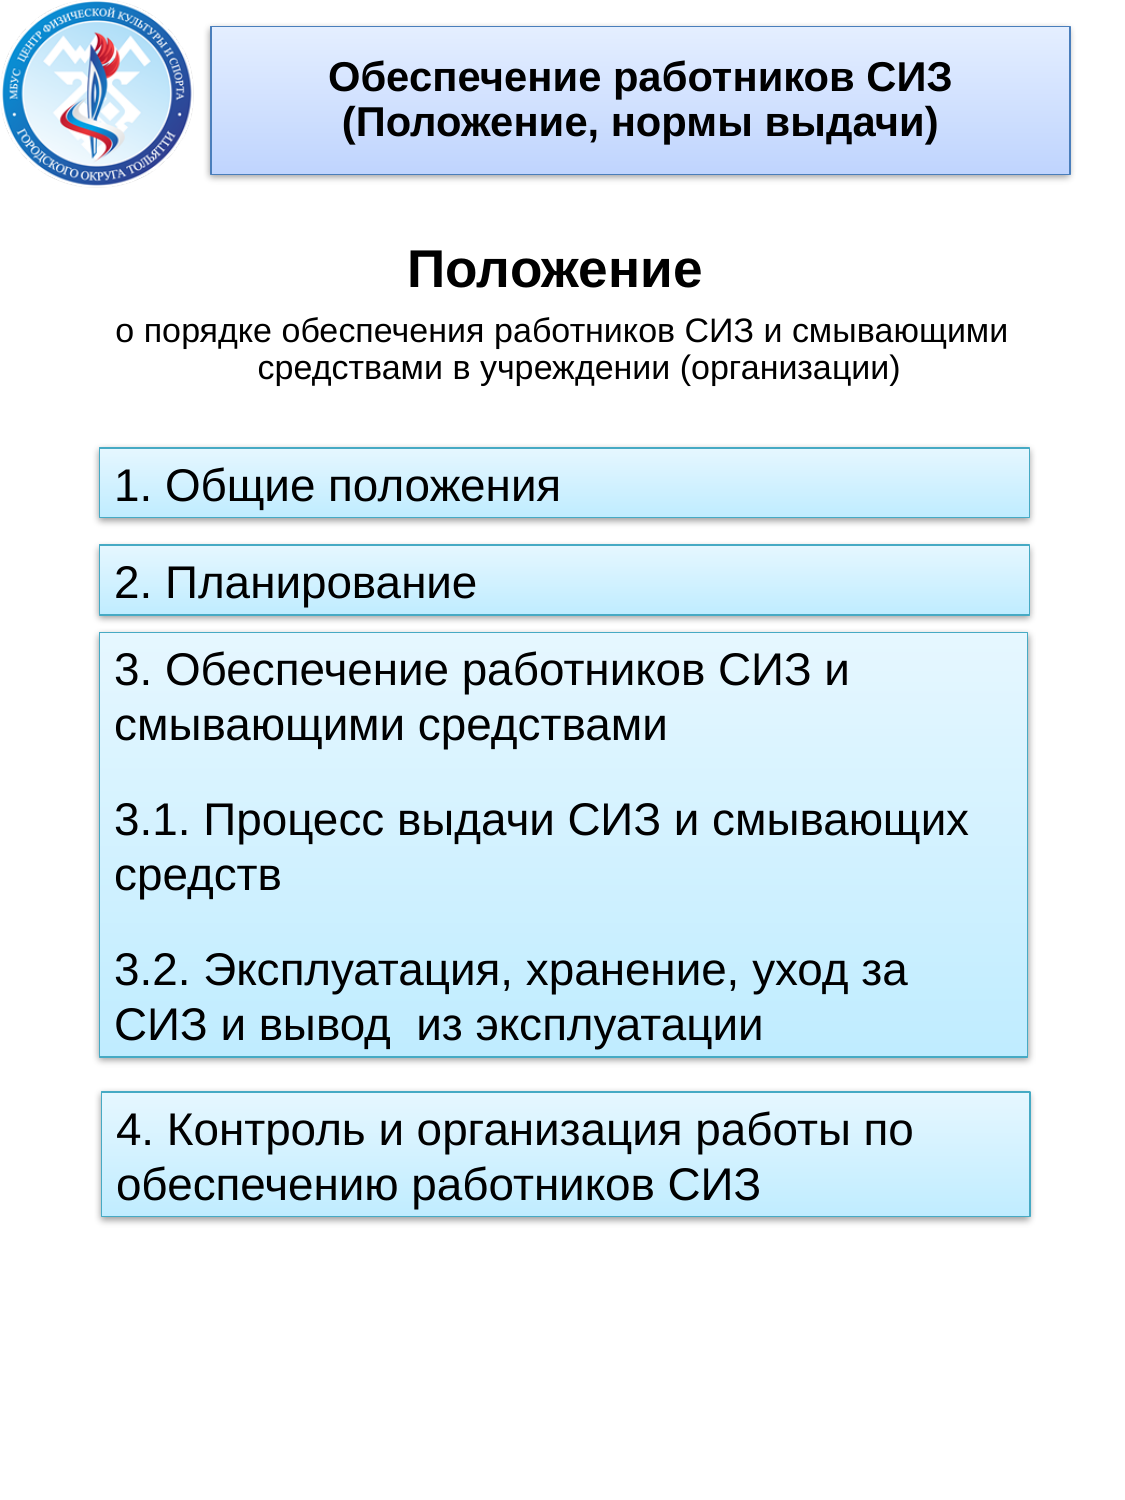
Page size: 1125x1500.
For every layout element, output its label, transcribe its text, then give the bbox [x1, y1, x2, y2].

title Обеспечение работников СИЗ (Положение, нормы выдачи) [210, 26, 1071, 175]
subtitle Положение о порядке обеспечения работников СИЗ и смывающими средствами в учреждении (организации) [56, 241, 1069, 388]
text_box 2. Планирование [99, 544, 1030, 616]
text_box 3. Обеспечение работников СИЗ и смывающими средствами 3.1. Процесс выдачи СИЗ и смывающих средств 3.2. Эксплуатация, хранение, уход за СИЗ и вывод из эксплуатации [99, 632, 1028, 1058]
text_box 1. Общие положения [99, 447, 1030, 518]
picture [0, 0, 195, 189]
text_box 4. Контроль и организация работы по обеспечению работников СИЗ [101, 1091, 1031, 1217]
